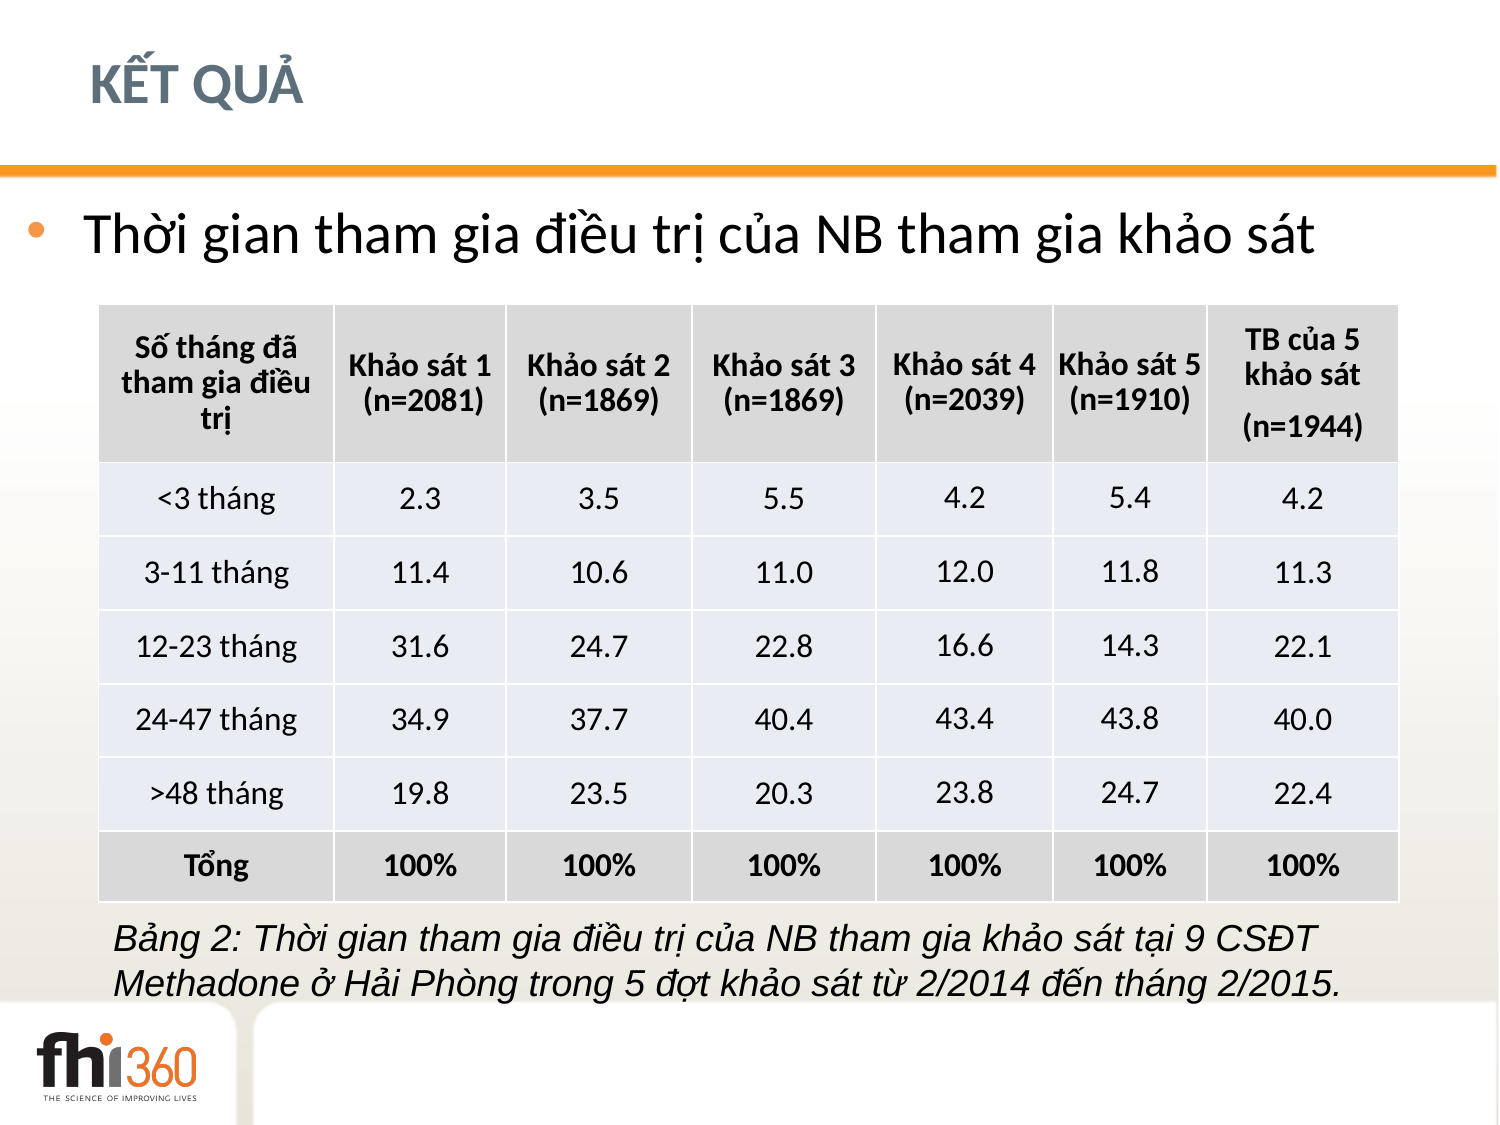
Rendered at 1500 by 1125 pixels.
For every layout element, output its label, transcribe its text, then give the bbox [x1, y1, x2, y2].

table_cell 22.1 [1208, 611, 1398, 683]
table_cell 100% [1208, 832, 1398, 901]
table_cell 100% [877, 832, 1052, 901]
table_cell 34.9 [335, 685, 505, 756]
table_header TB của 5 khảo sát (n=1944) [1208, 305, 1398, 462]
table_cell 11.4 [335, 537, 505, 609]
table_cell 19.8 [335, 758, 505, 830]
table_cell 31.6 [335, 611, 505, 683]
table_cell 12.0 [877, 537, 1052, 609]
table_cell 24.7 [507, 611, 691, 683]
table_cell 43.8 [1054, 685, 1206, 756]
table_cell 3.5 [507, 463, 691, 535]
title KẾT QUẢ [75, 0, 1425, 162]
table_cell 22.4 [1208, 758, 1398, 830]
table_cell 3-11 tháng [99, 537, 333, 609]
table_cell 100% [507, 832, 691, 901]
table_cell 23.8 [877, 758, 1052, 830]
table_header Khảo sát 4 (n=2039) [877, 305, 1052, 462]
table_cell <3 tháng [99, 463, 333, 535]
table_cell 11.8 [1054, 537, 1206, 609]
table_header Khảo sát 5 (n=1910) [1054, 305, 1206, 462]
table_cell 43.4 [877, 685, 1052, 756]
table_cell 11.0 [693, 537, 875, 609]
table_cell 23.5 [507, 758, 691, 830]
table_cell 16.6 [877, 611, 1052, 683]
picture [0, 165, 1499, 1125]
table_cell 100% [1054, 832, 1206, 901]
table_cell 100% [335, 832, 505, 901]
table_cell 22.8 [693, 611, 875, 683]
table_header Khảo sát 3 (n=1869) [693, 305, 875, 462]
table_cell 24.7 [1054, 758, 1206, 830]
table_cell 5.4 [1054, 463, 1206, 535]
table_cell 12-23 tháng [99, 611, 333, 683]
table_cell 37.7 [507, 685, 691, 756]
table_cell 10.6 [507, 537, 691, 609]
table_cell Tổng [99, 832, 333, 901]
table_cell 5.5 [693, 463, 875, 535]
table_cell 14.3 [1054, 611, 1206, 683]
table_header Khảo sát 2 (n=1869) [507, 305, 691, 462]
table_cell 40.0 [1208, 685, 1398, 756]
table_cell 2.3 [335, 463, 505, 535]
table_header Khảo sát 1 (n=2081) [335, 305, 505, 462]
table_cell 24-47 tháng [99, 685, 333, 756]
text_box Bảng 2: Thời gian tham gia điều trị của NB tham gia khảo sát tại 9 CSĐT Methadone ở Hải Phòng trong 5 đợt khảo sát từ 2/2014 đến tháng 2/2015. [98, 906, 1400, 1012]
table_cell 4.2 [877, 463, 1052, 535]
table_cell >48 tháng [99, 758, 333, 830]
table_cell 4.2 [1208, 463, 1398, 535]
table_cell 11.3 [1208, 537, 1398, 609]
table_cell 20.3 [693, 758, 875, 830]
table_header Số tháng đã tham gia điều trị [99, 305, 333, 462]
list Thời gian tham gia điều trị của NB tham gia khảo sát [11, 187, 1362, 1005]
table_cell 40.4 [693, 685, 875, 756]
table_cell 100% [693, 832, 875, 901]
